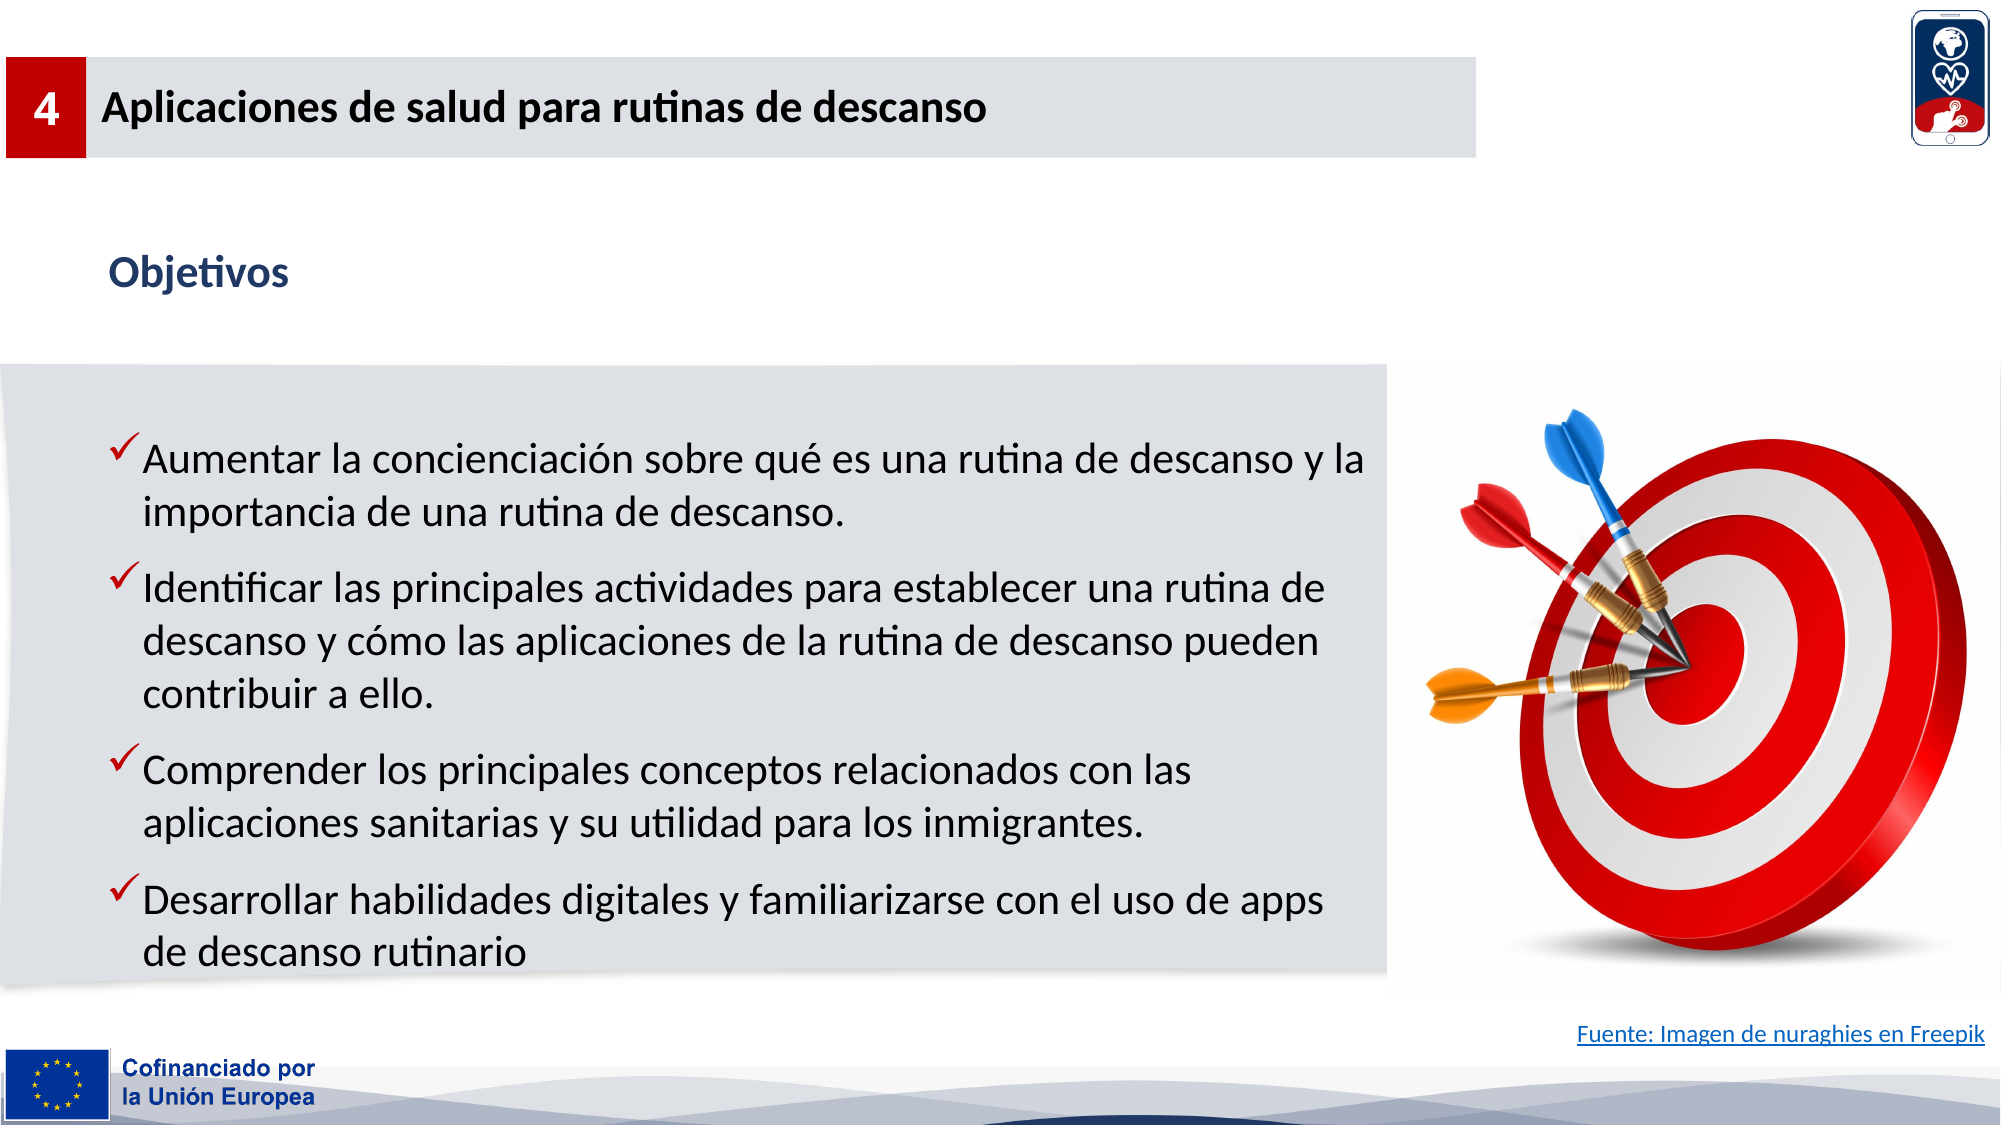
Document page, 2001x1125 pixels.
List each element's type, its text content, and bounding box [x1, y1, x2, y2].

text_box Aplicaciones de salud para rutinas de descanso [86, 57, 1477, 158]
title Objetivos [93, 221, 1819, 324]
text_box 4 [18, 71, 87, 142]
text_box [5, 56, 87, 159]
picture [0, 1044, 2001, 1125]
list Aumentar la concienciación sobre qué es una rutina de descanso y la importancia de una rutina de descanso. Identificar las principales actividades para establecer una rutina de descanso y cómo las aplicaciones de la rutina de descanso pueden contribuir a ello. Comprender los principales conceptos relacionados con las aplicaciones sanitarias y su utilidad para los inmigrantes. Desarrollar habilidades digitales y familiarizarse con el uso de apps de descanso rutinario [91, 422, 1383, 986]
picture [1911, 10, 1990, 146]
text_box Fuente: Imagen de nuraghies en Freepik [1363, 1009, 2000, 1055]
picture [1387, 361, 2000, 998]
